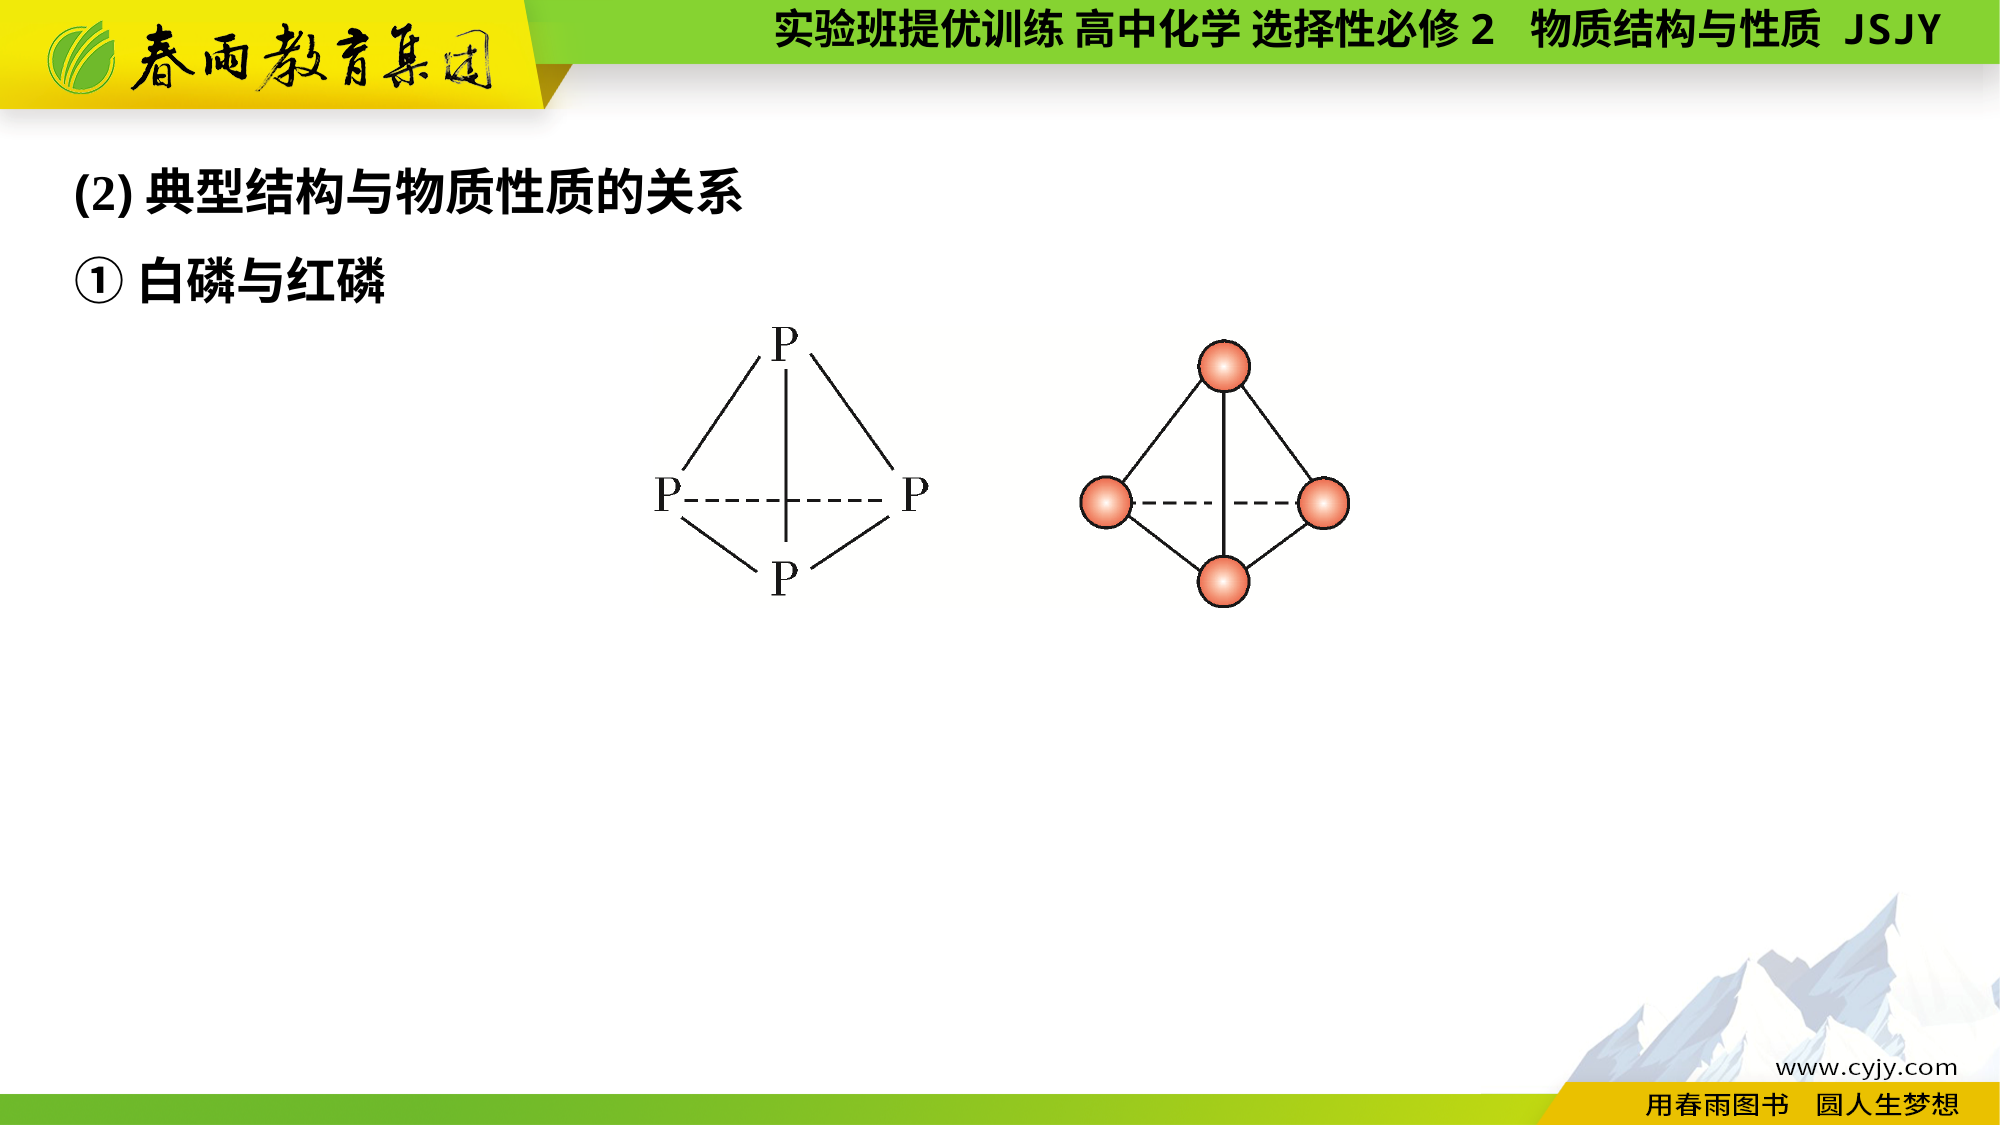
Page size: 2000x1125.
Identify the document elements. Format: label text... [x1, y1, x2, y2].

picture [0, 0, 2000, 1125]
list (2)典型结构与物质性质的关系 ①白磷与红磷 [59, 122, 1944, 308]
